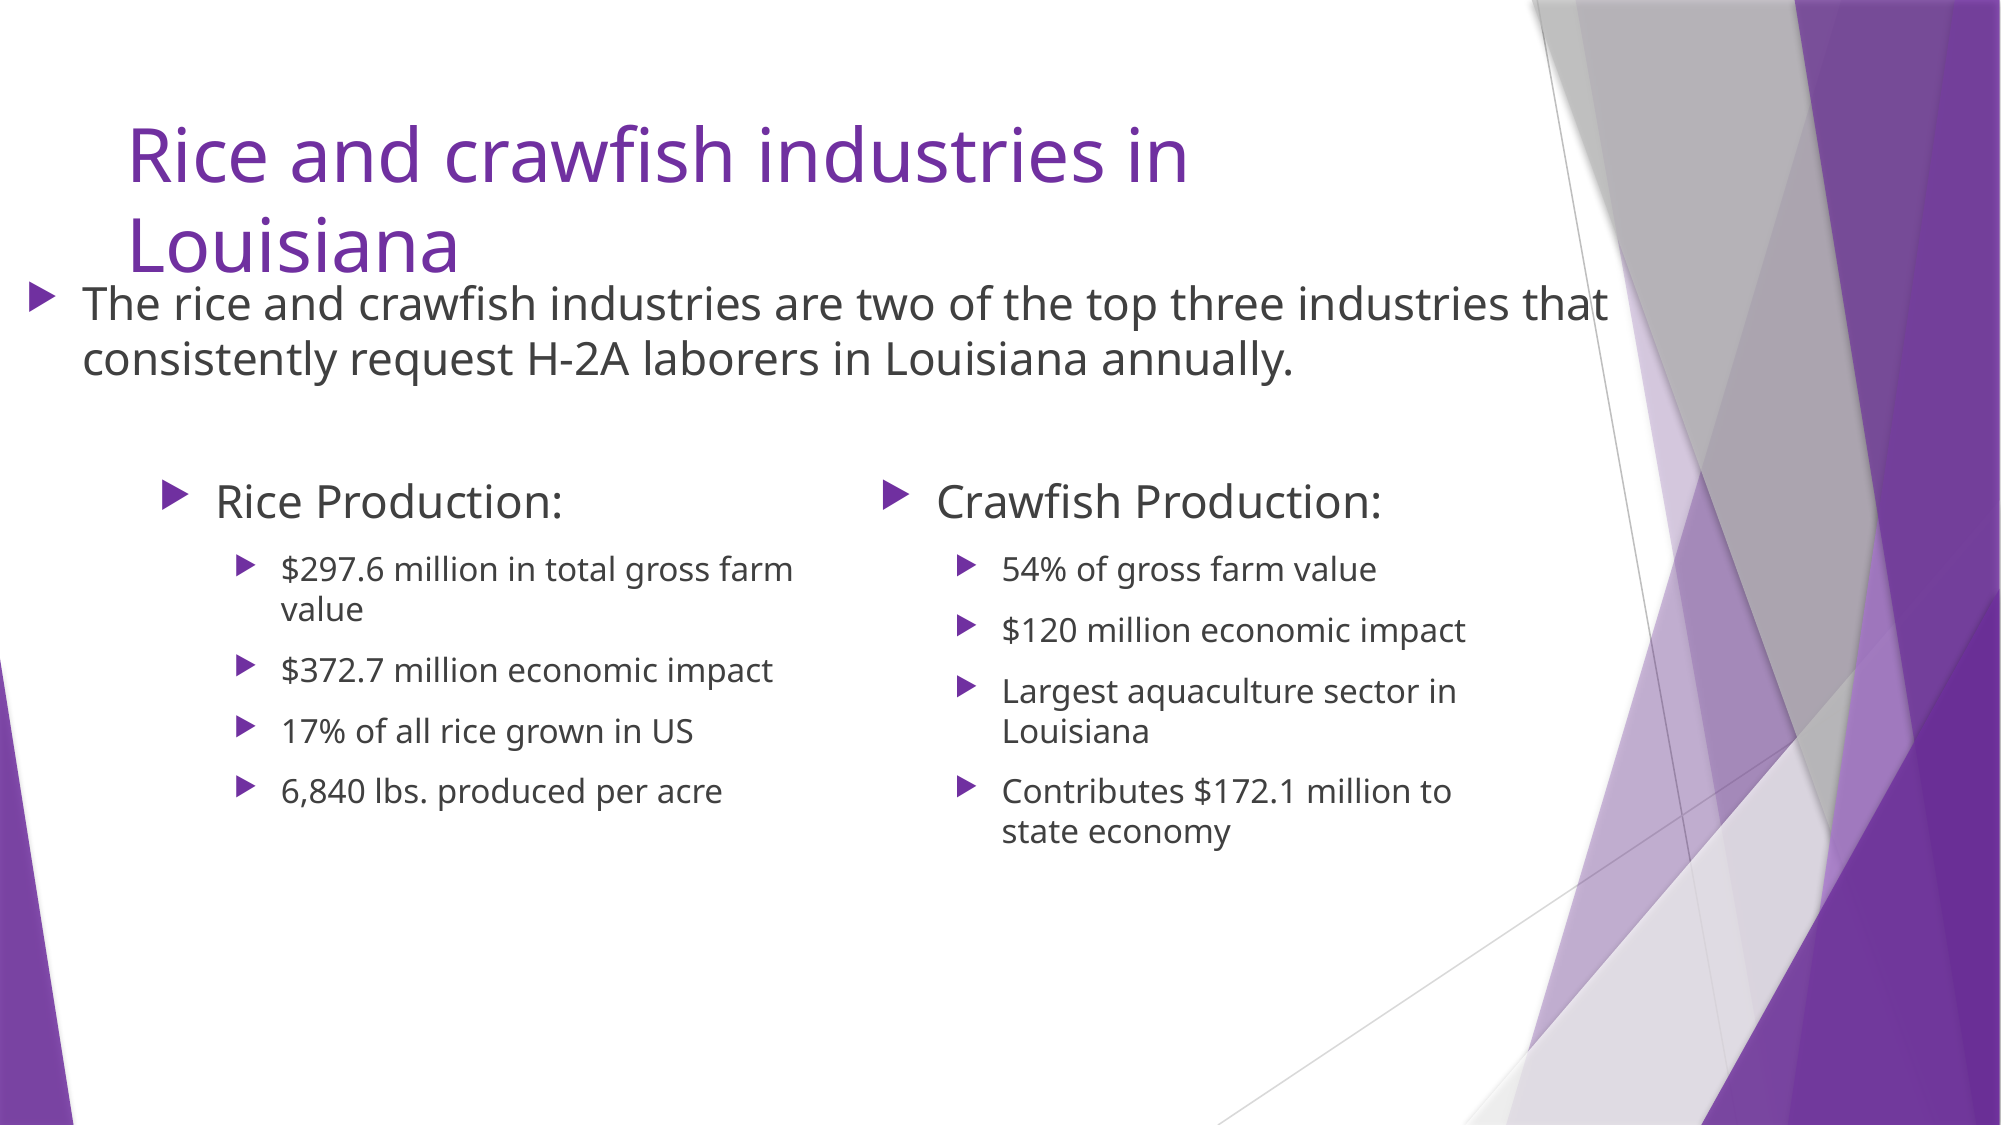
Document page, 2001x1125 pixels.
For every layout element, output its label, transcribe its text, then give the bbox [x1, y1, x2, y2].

list Crawfish Production: 54% of gross farm value $120 million economic impact Largest aquaculture sector in Louisiana Contributes $172.1 million to state economy [864, 485, 1551, 913]
list Rice Production: $297.6 million in total gross farm value $372.7 million economic impact 17% of all rice grown in US 6,840 lbs. produced per acre [143, 485, 831, 1102]
title Rice and crawfish industries in Louisiana [111, 99, 1522, 266]
text_box The rice and crawfish industries are two of the top three industries that consistently request H-2A laborers in Louisiana annually. [10, 266, 1755, 485]
